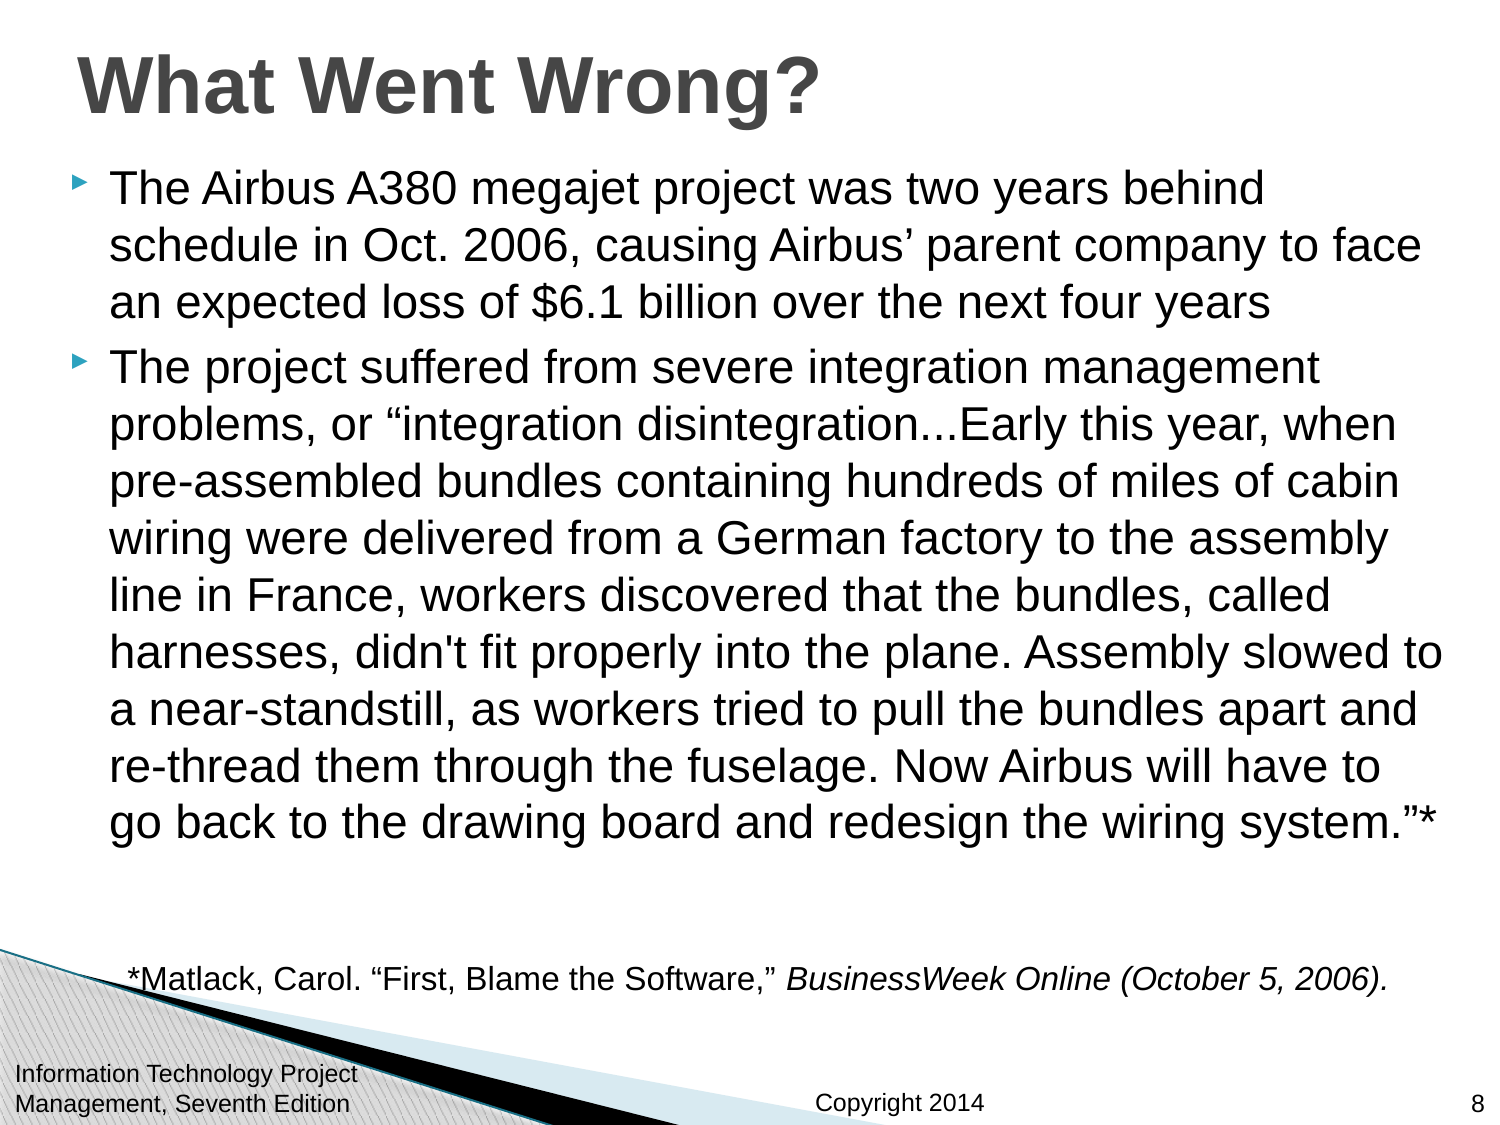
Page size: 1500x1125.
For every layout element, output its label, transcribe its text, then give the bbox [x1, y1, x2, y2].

list The Airbus A380 megajet project was two years behind schedule in Oct. 2006, causing Airbus’ parent company to face an expected loss of $6.1 billion over the next four years The project suffered from severe integration management problems, or “integration disintegration...Early this year, when pre-assembled bundles containing hundreds of miles of cabin wiring were delivered from a German factory to the assembly line in France, workers discovered that the bundles, called harnesses, didn't fit properly into the plane. Assembly slowed to a near-standstill, as workers tried to pull the bundles apart and re-thread them through the fuselage. Now Airbus will have to go back to the drawing board and redesign the wiring system.”* [37, 149, 1463, 900]
title What Went Wrong? [62, 24, 1425, 138]
text_box *Matlack, Carol. “First, Blame the Software,” BusinessWeek Online (October 5, 2006). [112, 950, 1421, 1060]
slide_number 8 [1412, 1065, 1500, 1125]
footer Information Technology Project Management, Seventh Edition [0, 1065, 386, 1125]
